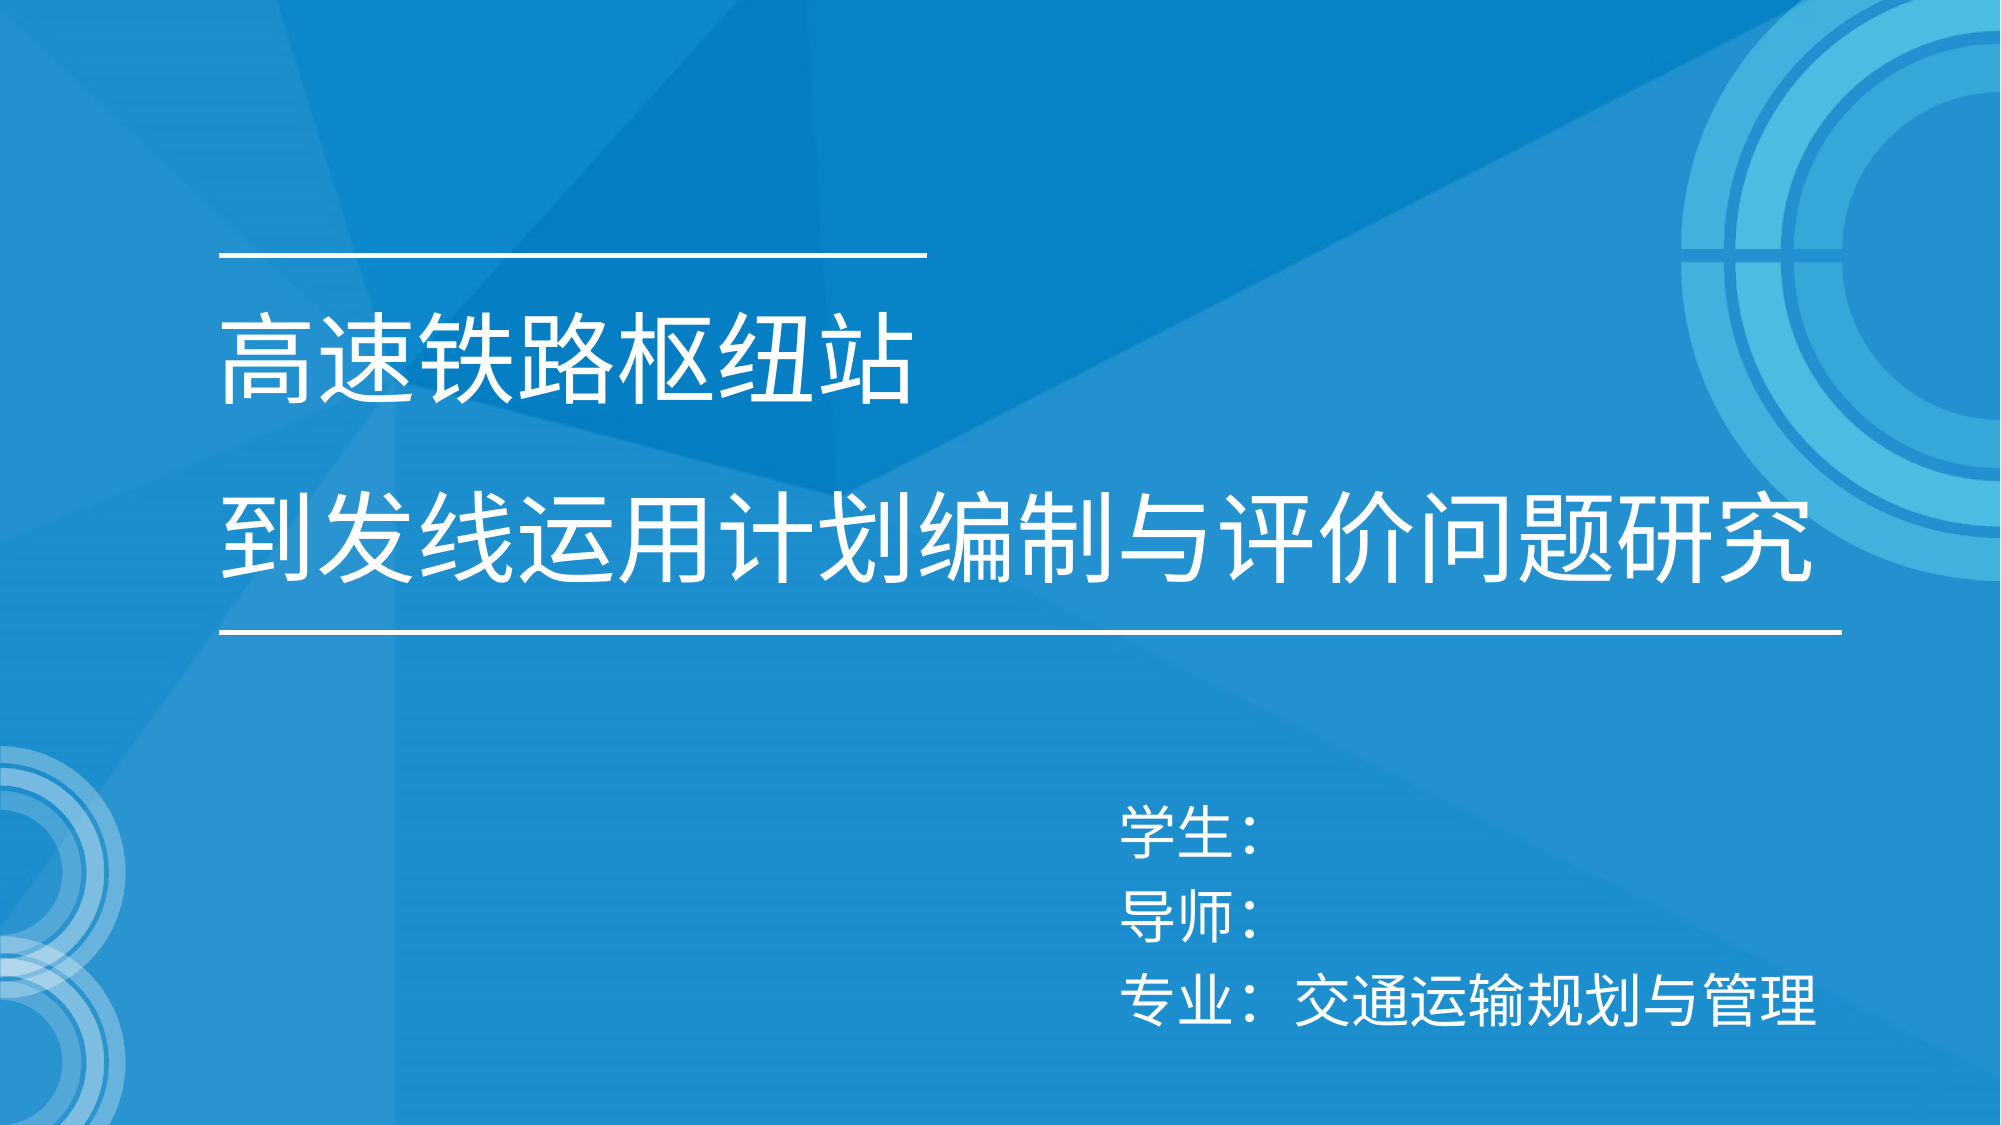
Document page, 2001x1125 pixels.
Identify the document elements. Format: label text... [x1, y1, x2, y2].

picture [0, 0, 2001, 1125]
text_box 学生： 导师： 专业：交通运输规划与管理 [1103, 774, 1841, 1048]
text_box 高速铁路枢纽站 到发线运用计划编制与评价问题研究 [201, 228, 1842, 644]
